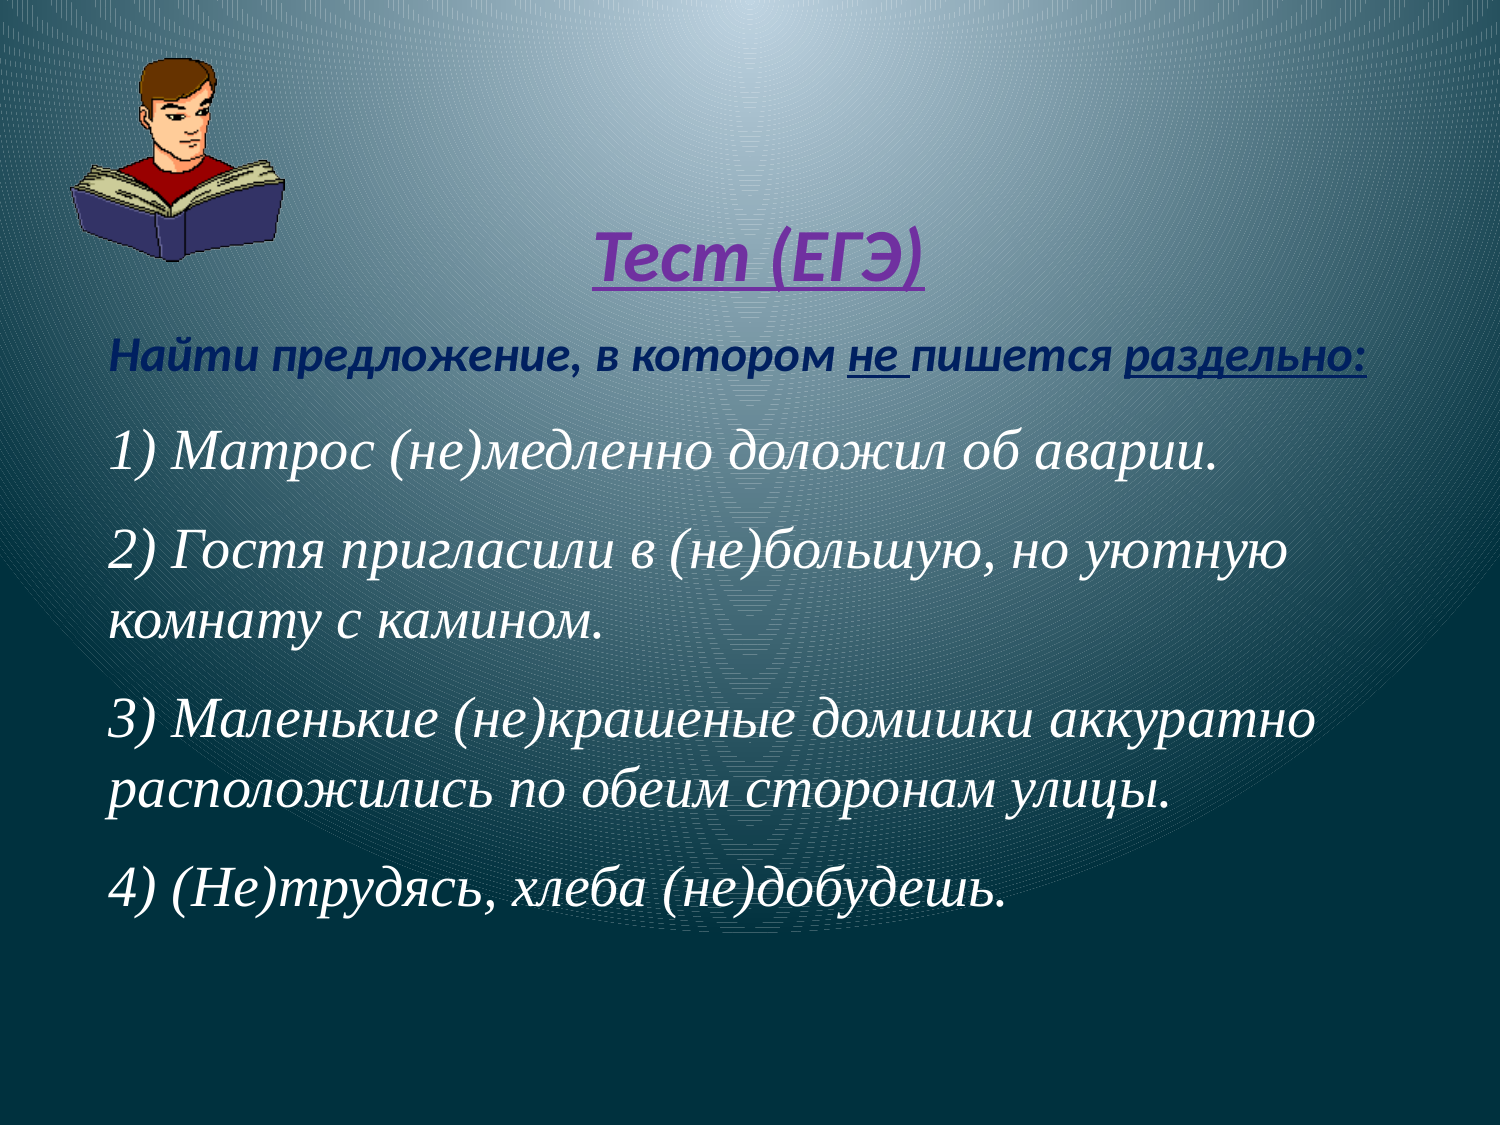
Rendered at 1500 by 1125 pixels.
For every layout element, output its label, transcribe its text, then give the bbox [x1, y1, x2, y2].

text_box Тест (ЕГЭ) Найти предложение, в котором не пишется раздельно: 1) Матрос (не)медленно доложил об аварии. 2) Гостя пригласили в (не)большую, но уютную комнату с камином. 3) Маленькие (не)крашеные домишки аккуратно расположились по обеим сторонам улицы. 4) (Не)трудясь, хлеба (не)добудешь. [93, 199, 1424, 926]
picture [70, 58, 285, 262]
